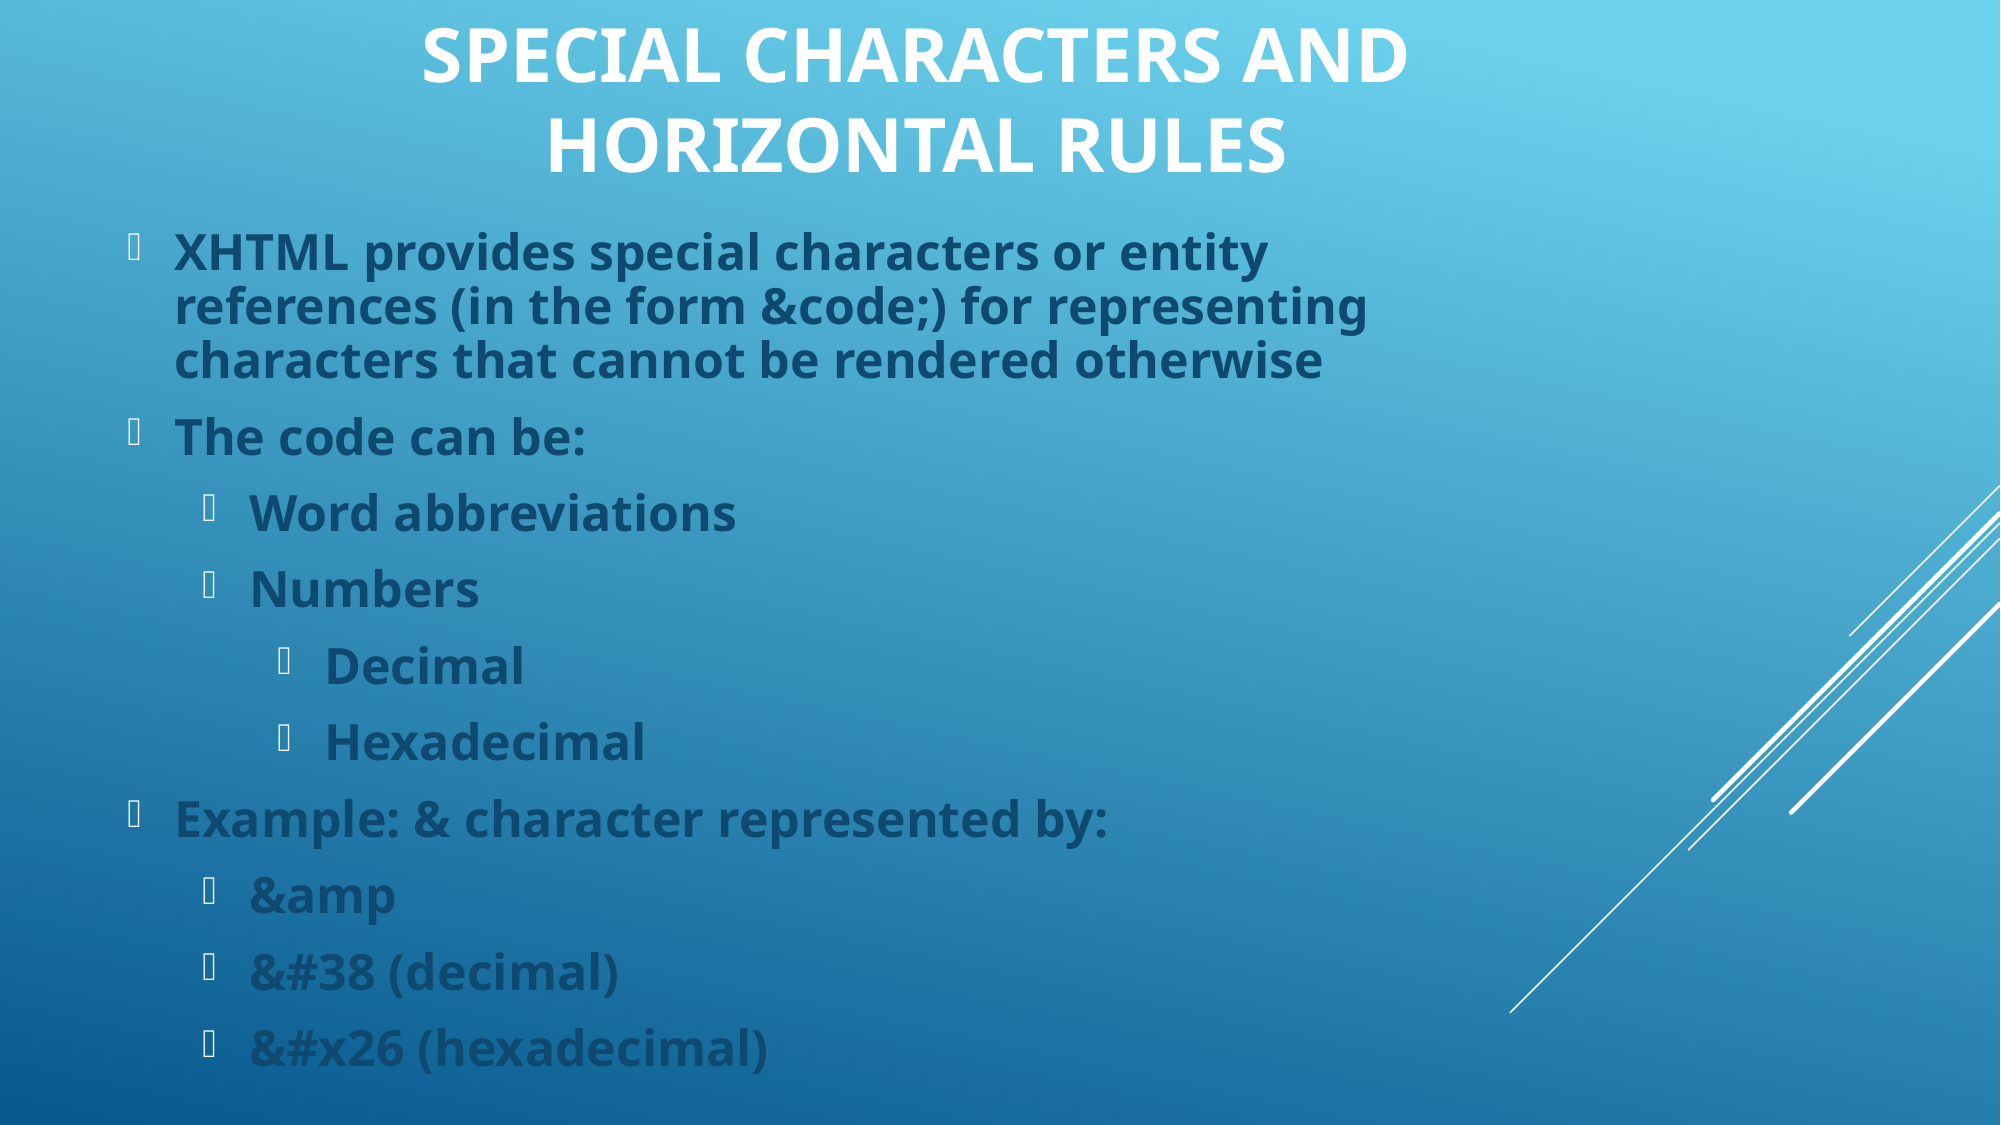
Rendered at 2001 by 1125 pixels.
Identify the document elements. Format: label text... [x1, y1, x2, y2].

text_box XHTML provides special characters or entity references (in the form &code;) for representing characters that cannot be rendered otherwise The code can be: Word abbreviations Numbers Decimal Hexadecimal Example: & character represented by: &amp &#38 (decimal) &#x26 (hexadecimal) [112, 219, 1507, 1109]
text_box Special Characters and Horizontal Rules [241, 0, 1592, 188]
